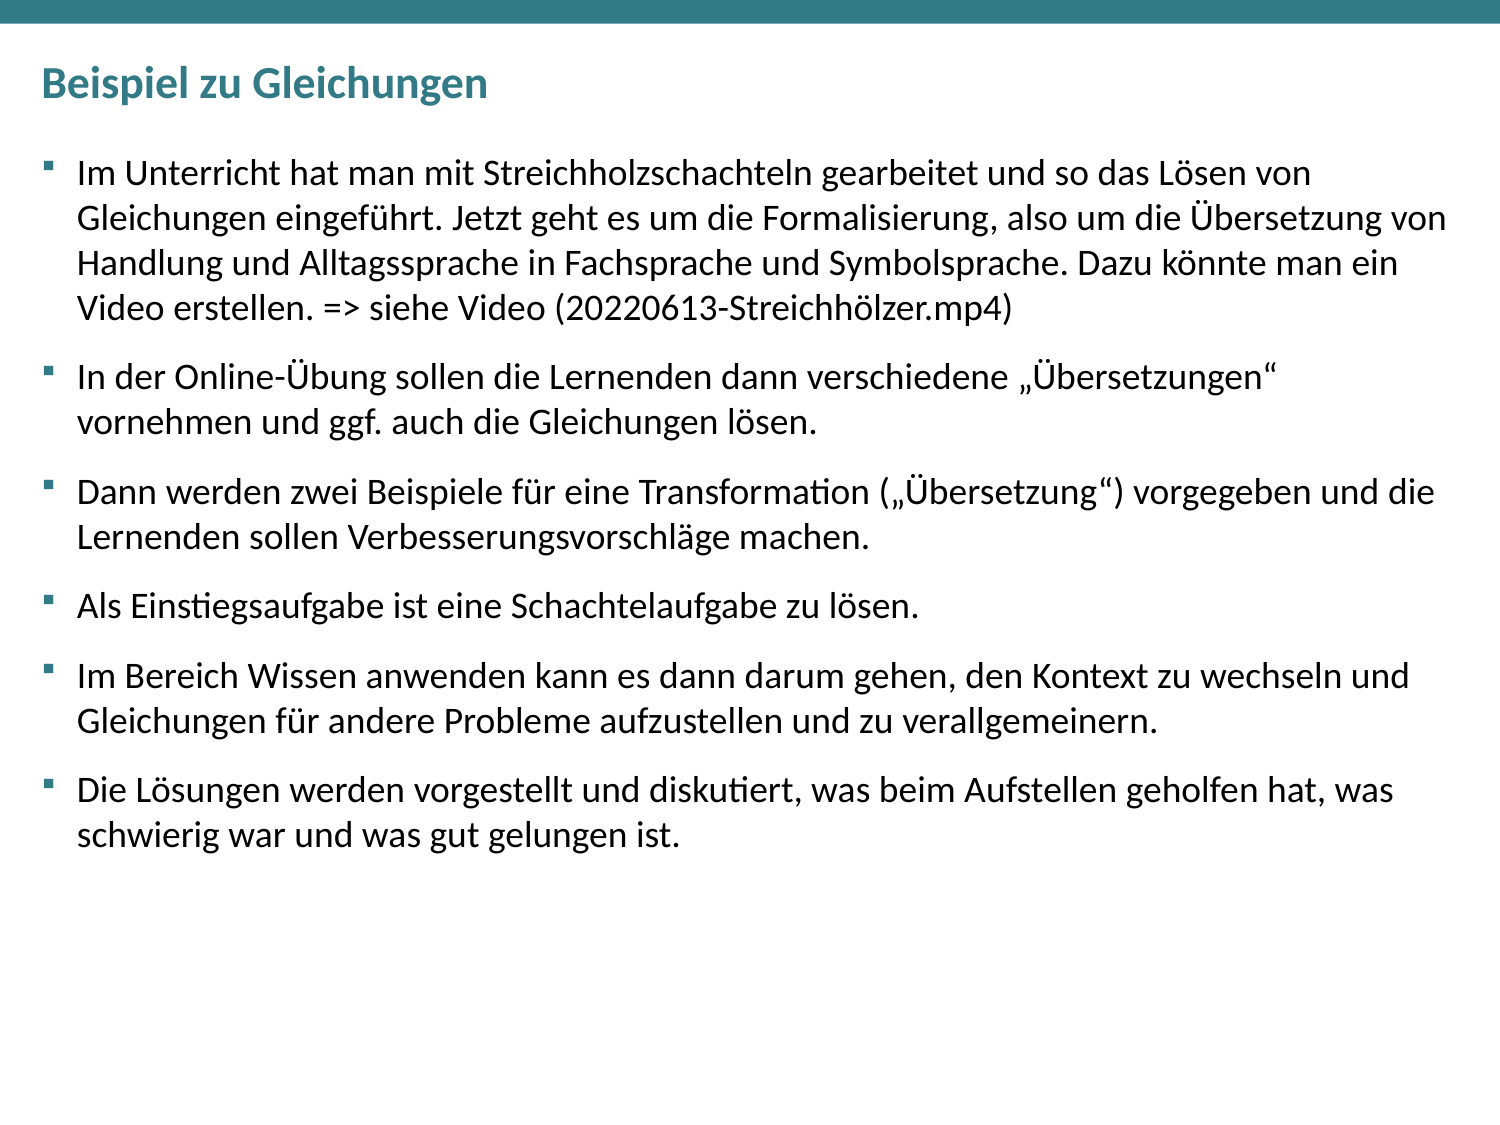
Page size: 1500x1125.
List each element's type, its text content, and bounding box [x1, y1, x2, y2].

title Beispiel zu Gleichungen [41, 53, 1459, 119]
list Im Unterricht hat man mit Streichholzschachteln gearbeitet und so das Lösen von Gleichungen eingeführt. Jetzt geht es um die Formalisierung, also um die Übersetzung von Handlung und Alltagssprache in Fachsprache und Symbolsprache. Dazu könnte man ein Video erstellen. => siehe Video (20220613-Streichhölzer.mp4) In der Online-Übung sollen die Lernenden dann verschiedene „Übersetzungen“ vornehmen und ggf. auch die Gleichungen lösen. Dann werden zwei Beispiele für eine Transformation („Übersetzung“) vorgegeben und die Lernenden sollen Verbesserungsvorschläge machen. Als Einstiegsaufgabe ist eine Schachtelaufgabe zu lösen. Im Bereich Wissen anwenden kann es dann darum gehen, den Kontext zu wechseln und Gleichungen für andere Probleme aufzustellen und zu verallgemeinern. Die Lösungen werden vorgestellt und diskutiert, was beim Aufstellen geholfen hat, was schwierig war und was gut gelungen ist. [41, 147, 1459, 1063]
